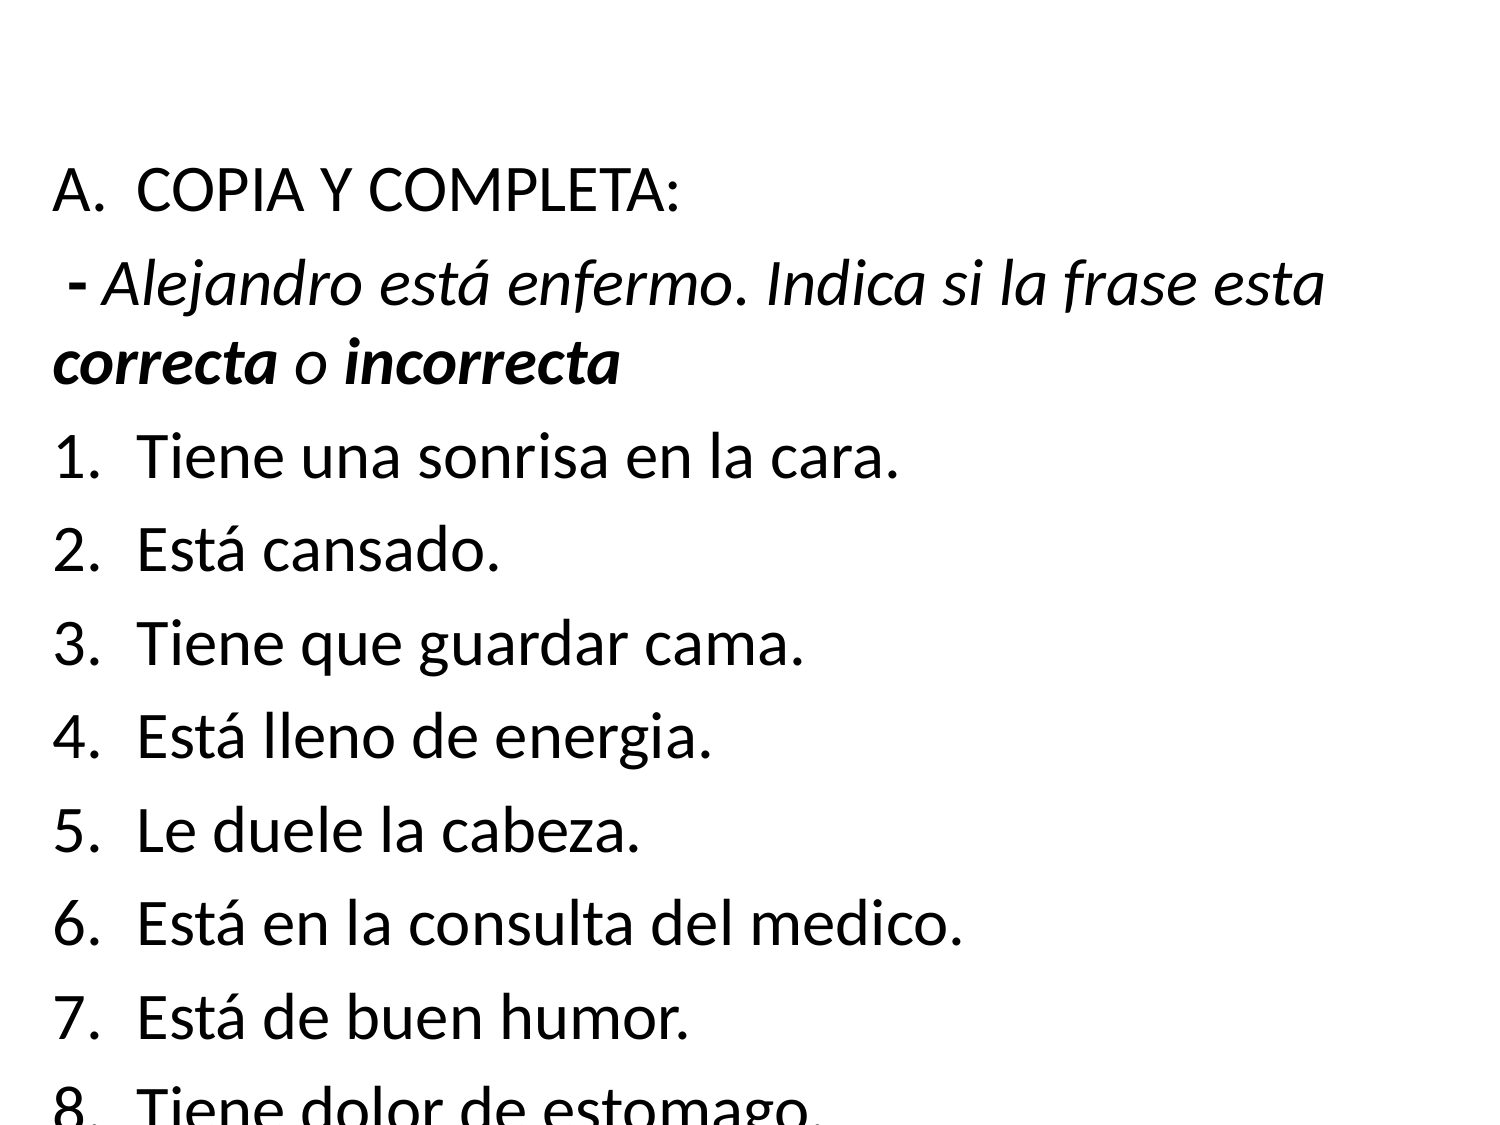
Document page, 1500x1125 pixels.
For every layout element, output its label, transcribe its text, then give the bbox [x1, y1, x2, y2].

text_box COPIA Y COMPLETA: - Alejandro está enfermo. Indica si la frase esta correcta o incorrecta Tiene una sonrisa en la cara. Está cansado. Tiene que guardar cama. Está lleno de energia. Le duele la cabeza. Está en la consulta del medico. Está de buen humor. Tiene dolor de estomago. [37, 137, 1425, 1125]
